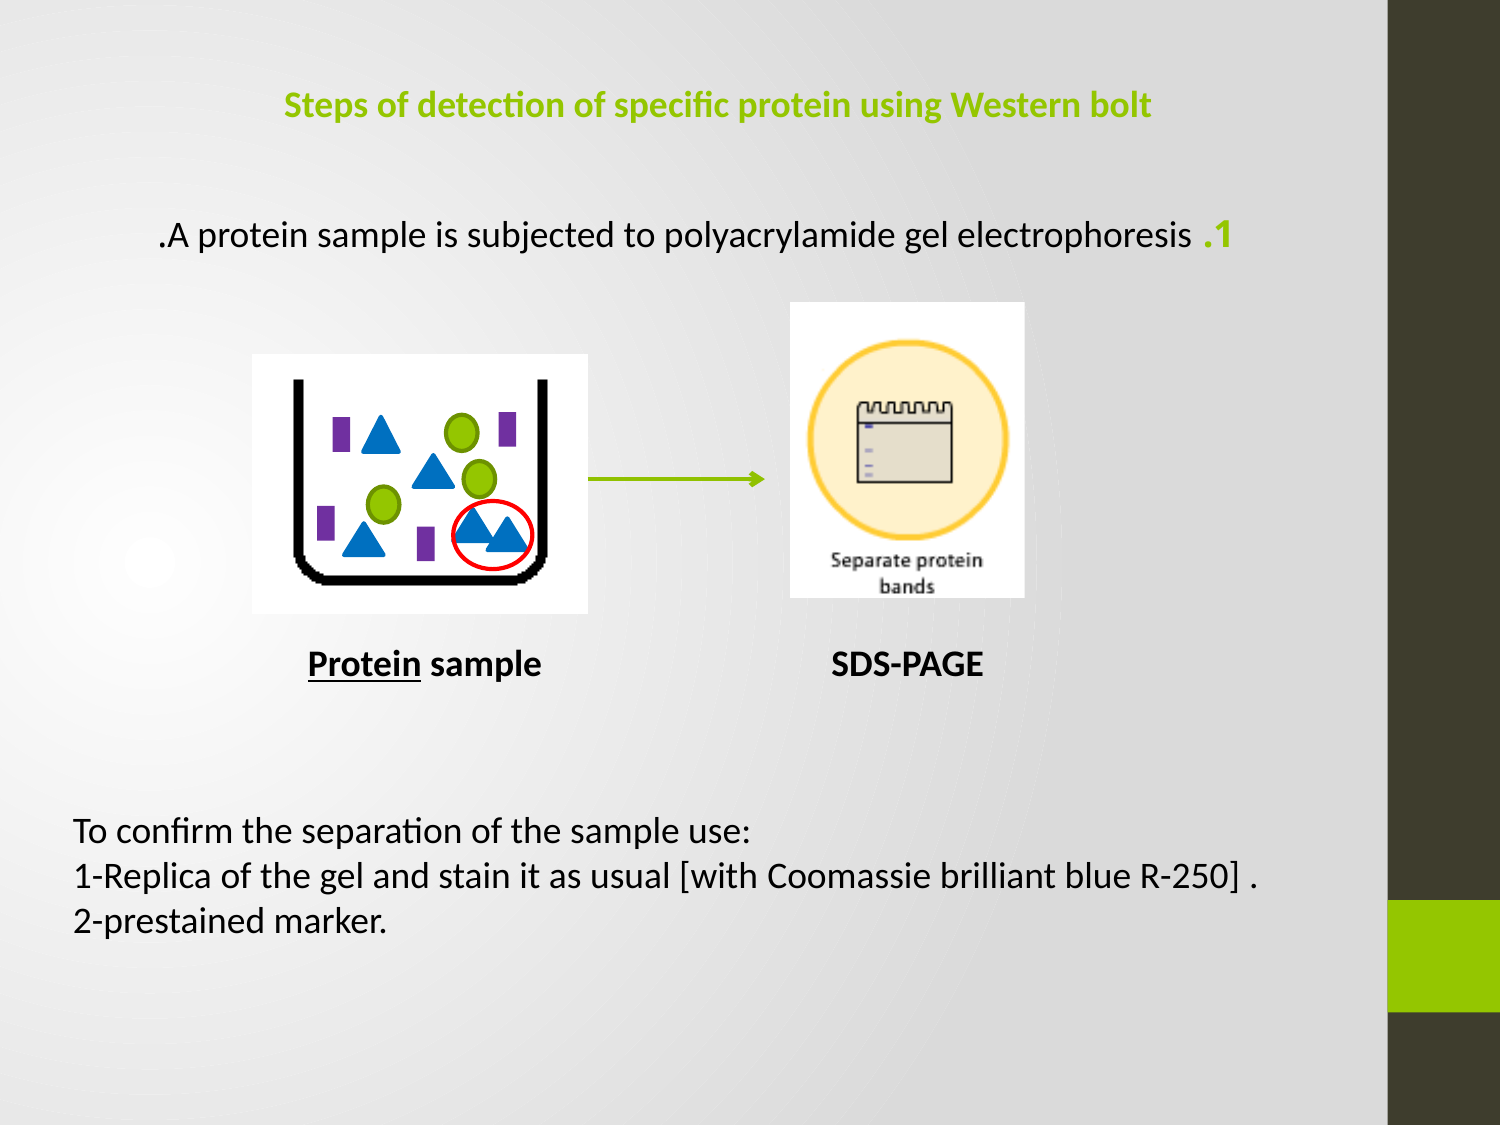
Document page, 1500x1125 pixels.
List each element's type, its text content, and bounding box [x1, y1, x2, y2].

text_box 1. A protein sample is subjected to polyacrylamide gel electrophoresis. [17, 202, 1365, 263]
picture [252, 354, 589, 615]
text_box Steps of detection of specific protein using Western bolt [269, 72, 1169, 133]
text_box SDS-PAGE [816, 632, 999, 692]
text_box To confirm the separation of the sample use: 1-Replica of the gel and stain it as usual [with Coomassie brilliant blue R-250] . 2-prestained marker. [58, 798, 1274, 1039]
picture [789, 302, 1026, 599]
text_box Protein sample [283, 632, 558, 692]
